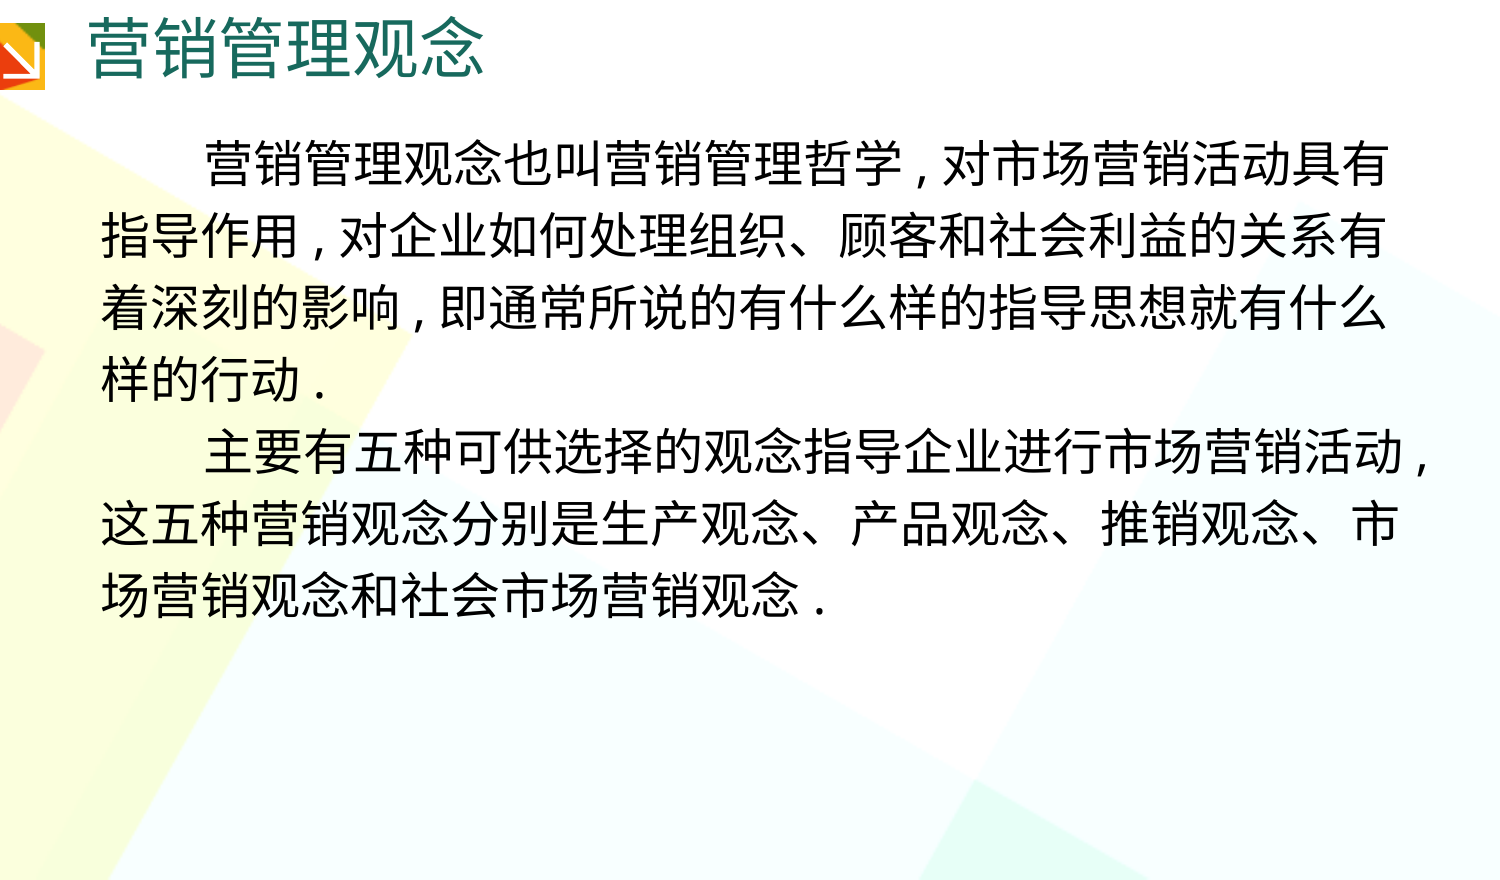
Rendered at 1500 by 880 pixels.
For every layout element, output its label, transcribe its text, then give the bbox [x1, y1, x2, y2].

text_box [0, 23, 45, 90]
text_box 营销管理观念也叫营销管理哲学,对市场营销活动具有指导作用,对企业如何处理组织、顾客和社会利益的关系有着深刻的影响,即通常所说的有什么样的指导思想就有什么样的行动. 主要有五种可供选择的观念指导企业进行市场营销活动,这五种营销观念分别是生产观念、产品观念、推销观念、市场营销观念和社会市场营销观念. [86, 113, 1439, 633]
text_box 营销管理观念 [70, 0, 501, 95]
